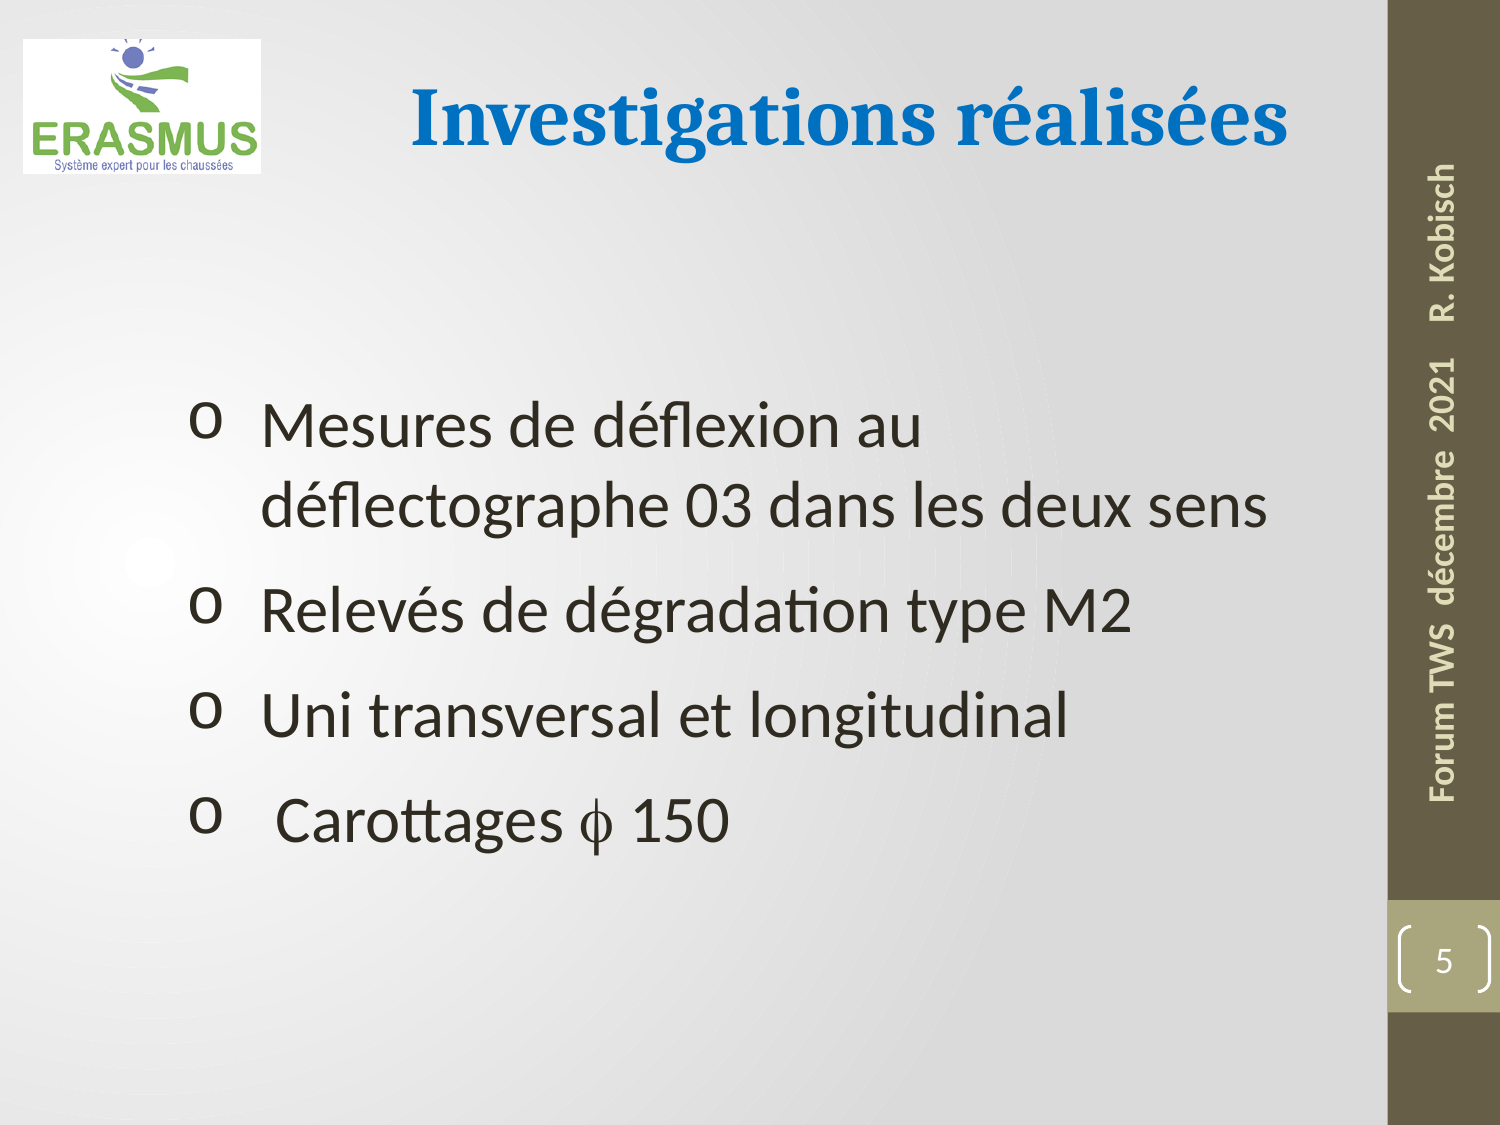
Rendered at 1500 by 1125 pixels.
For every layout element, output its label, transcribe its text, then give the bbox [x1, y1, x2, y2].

footer Forum TWS décembre 2021 R. Kobisch [1408, 78, 1469, 889]
text_box Investigations réalisées [348, 54, 1353, 170]
text_box Mesures de déflexion au déflectographe 03 dans les deux sens Relevés de dégradation type M2 Uni transversal et longitudinal Carottages  150 [171, 373, 1306, 863]
slide_number 5 [1397, 924, 1492, 994]
picture [23, 38, 262, 175]
